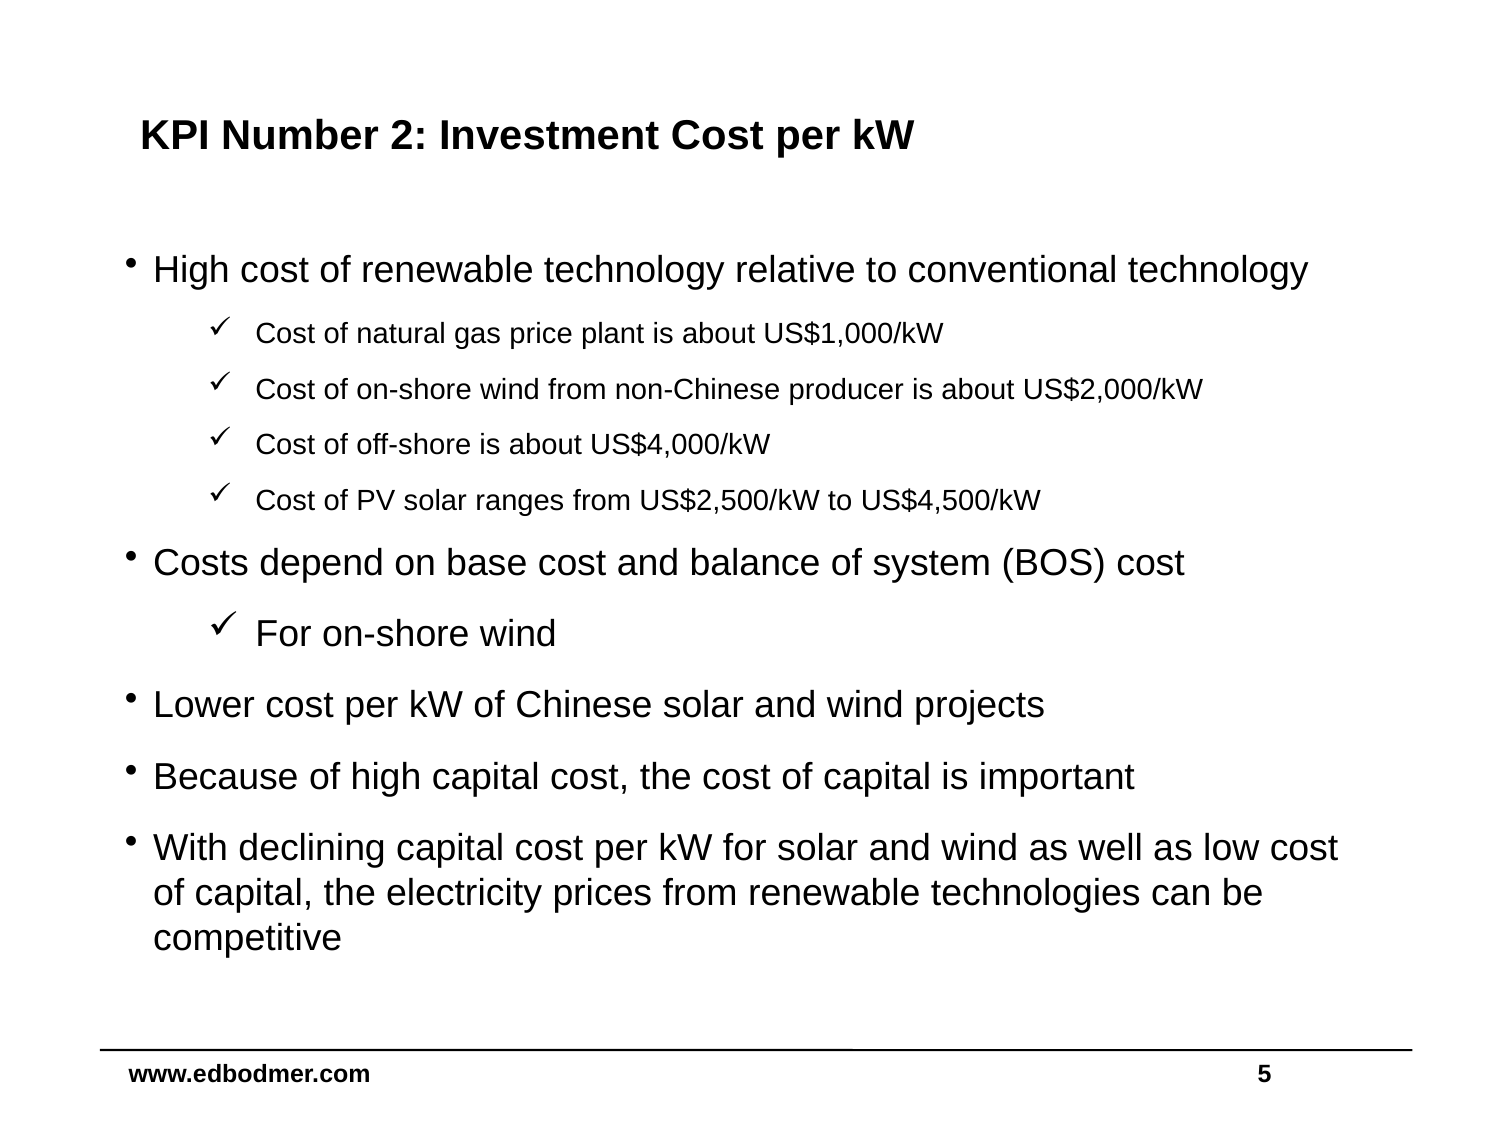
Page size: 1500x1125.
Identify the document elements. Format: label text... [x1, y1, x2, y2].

list High cost of renewable technology relative to conventional technology Cost of natural gas price plant is about US$1,000/kW Cost of on-shore wind from non-Chinese producer is about US$2,000/kW Cost of off-shore is about US$4,000/kW Cost of PV solar ranges from US$2,500/kW to US$4,500/kW Costs depend on base cost and balance of system (BOS) cost For on-shore wind Lower cost per kW of Chinese solar and wind projects Because of high capital cost, the cost of capital is important With declining capital cost per kW for solar and wind as well as low cost of capital, the electricity prices from renewable technologies can be competitive [99, 237, 1388, 1001]
title KPI Number 2: Investment Cost per kW [124, 99, 1288, 226]
